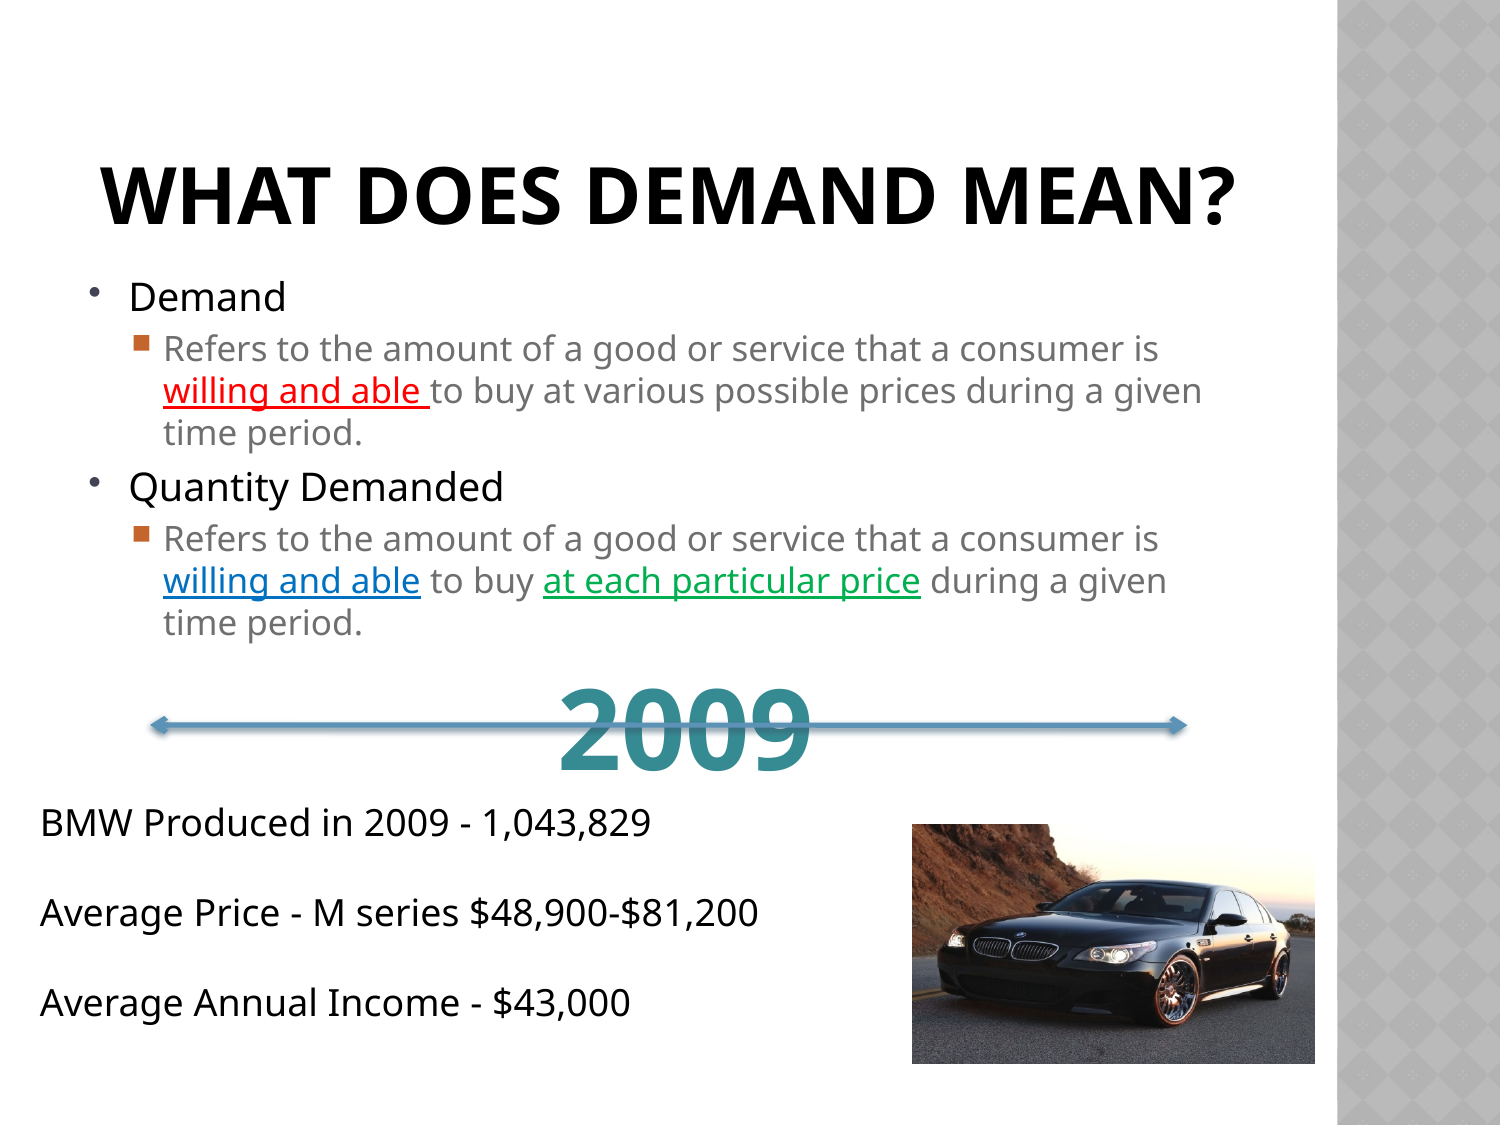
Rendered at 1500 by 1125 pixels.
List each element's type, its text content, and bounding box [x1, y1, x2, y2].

text_box 2009 [542, 737, 830, 800]
list Demand Refers to the amount of a good or service that a consumer is willing and able to buy at various possible prices during a given time period. Quantity Demanded Refers to the amount of a good or service that a consumer is willing and able to buy at each particular price during a given time period. [75, 264, 1263, 650]
text_box 2009 [542, 649, 830, 721]
text_box BMW Produced in 2009 - 1,043,829 Average Price - M series $48,900-$81,200 Average Annual Income - $43,000 [24, 791, 800, 1122]
title What does Demand Mean? [75, 52, 1263, 240]
picture [912, 824, 1316, 1064]
